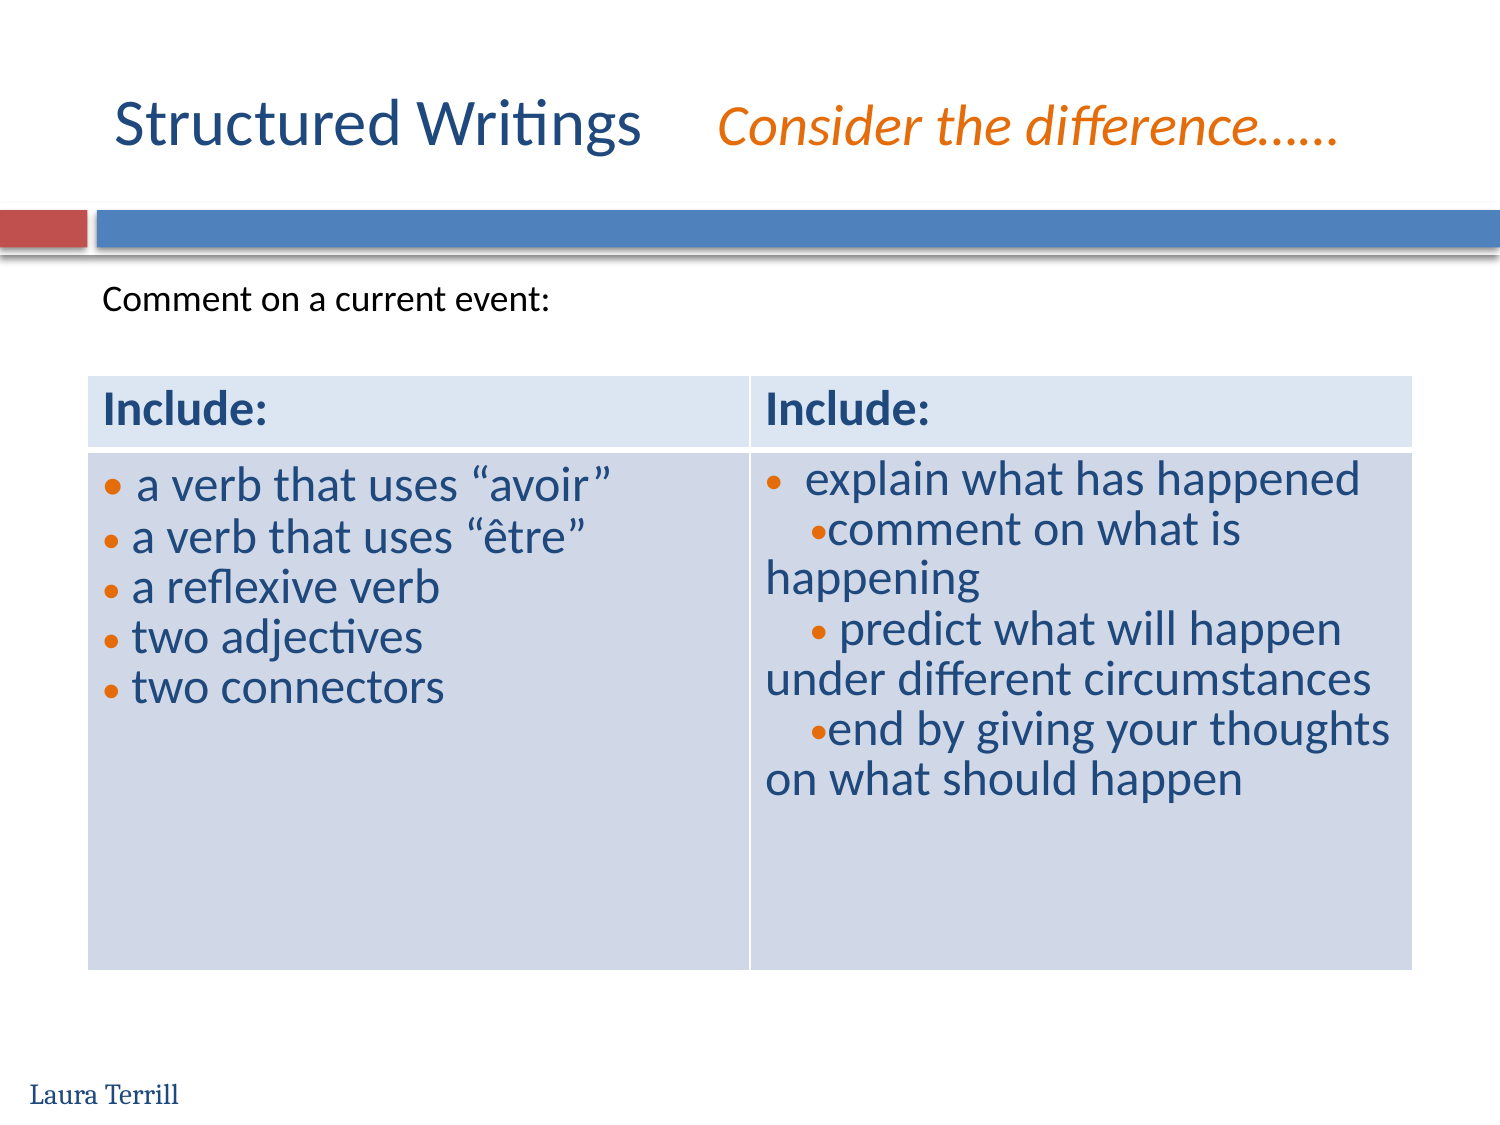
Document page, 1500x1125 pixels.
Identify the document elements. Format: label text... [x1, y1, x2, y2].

table_cell a verb that uses “avoir” a verb that uses “être” a reflexive verb two adjectives two connectors [88, 453, 749, 970]
table_header Include: [88, 376, 749, 447]
footer Laura Terrill [14, 1063, 904, 1124]
table_header Include: [751, 376, 1412, 447]
table_cell explain what has happened comment on what is happening predict what will happen under different circumstances end by giving your thoughts on what should happen [751, 453, 1412, 970]
text_box Comment on a current event: [87, 266, 1413, 327]
title Structured Writings Consider the difference…… [99, 37, 1438, 200]
